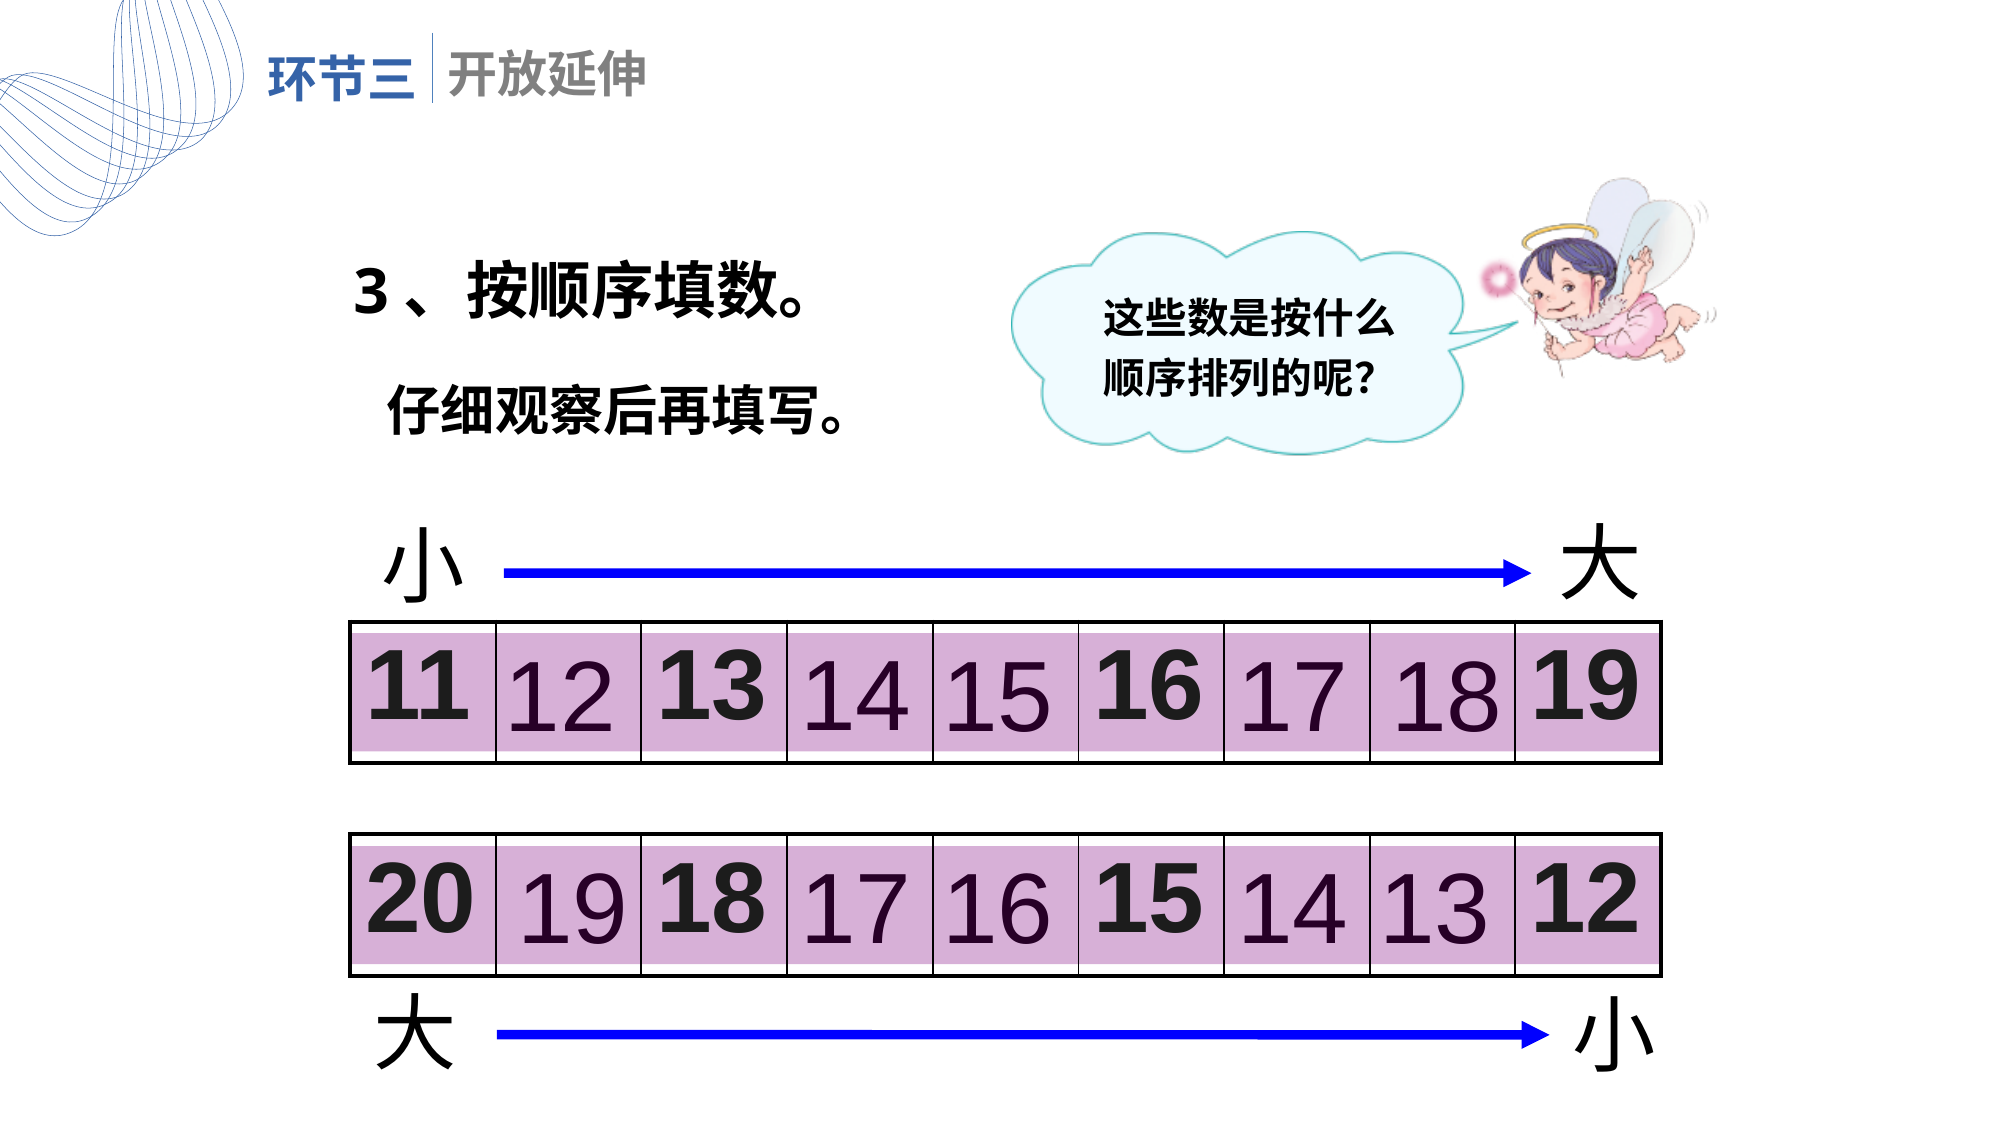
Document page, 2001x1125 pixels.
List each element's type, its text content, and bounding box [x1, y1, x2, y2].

text_box 仔细观察后再填写。 [371, 369, 957, 449]
table_header [1225, 624, 1369, 761]
table_header 19 [1516, 624, 1659, 761]
table_header [788, 624, 932, 761]
table_header [1225, 836, 1369, 974]
table_header 13 [642, 624, 786, 761]
table_header [1371, 836, 1514, 974]
table_header 20 [352, 836, 495, 974]
table_header [497, 836, 640, 974]
table_header [497, 624, 640, 761]
table_header 15 [1079, 836, 1223, 974]
table_header [788, 836, 932, 974]
table_header [934, 624, 1078, 761]
text_box 大 [359, 978, 472, 1088]
table_header 11 [352, 624, 495, 761]
table_header [1371, 624, 1514, 761]
text_box 大 [1543, 502, 1674, 618]
text_box [496, 1028, 1550, 1042]
table_header 18 [642, 836, 786, 974]
table_header [934, 836, 1078, 974]
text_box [1011, 172, 1723, 457]
table_header 12 [1516, 836, 1659, 974]
text_box [509, 566, 1532, 580]
text_box 小 [1557, 974, 1671, 1089]
text_box 3、按顺序填数。 [338, 243, 1011, 333]
table_header 16 [1079, 624, 1223, 761]
text_box 小 [366, 505, 509, 620]
